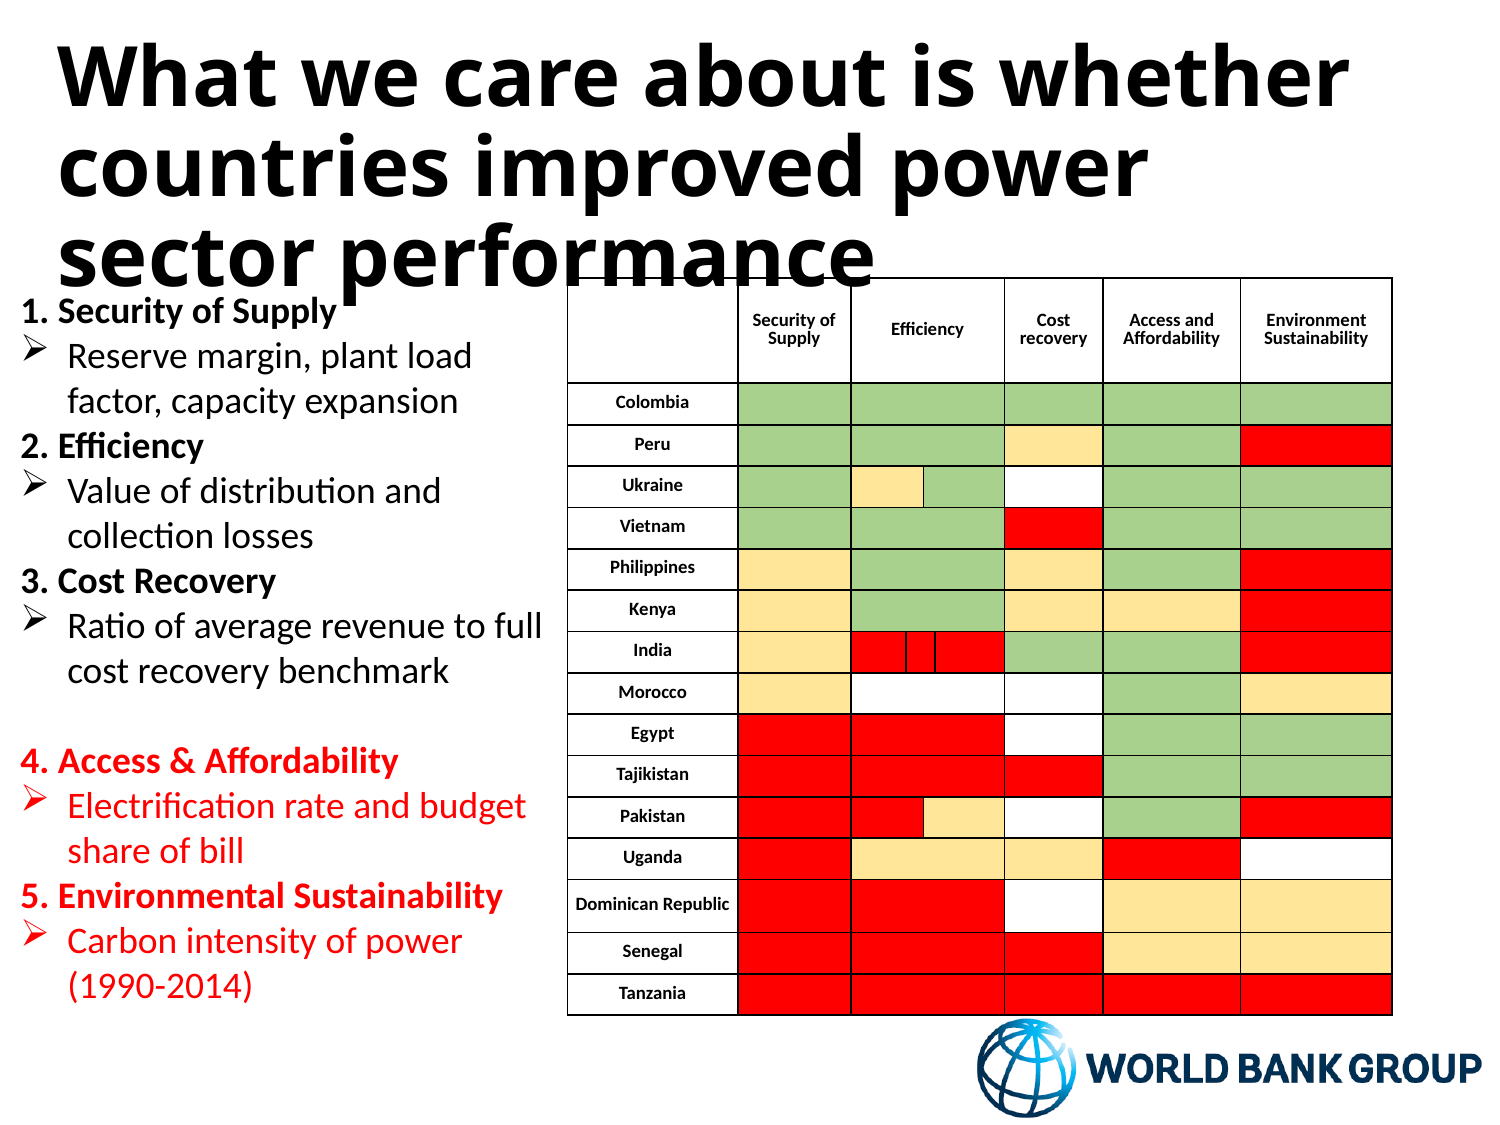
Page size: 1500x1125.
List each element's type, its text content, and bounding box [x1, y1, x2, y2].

table_cell [924, 798, 1004, 837]
table_cell Morocco [568, 674, 737, 713]
table_cell [1005, 467, 1102, 507]
table_cell [739, 591, 850, 631]
table_cell [1104, 880, 1240, 932]
table_cell [1104, 674, 1240, 713]
table_cell [1241, 756, 1391, 796]
table_cell India [568, 632, 737, 672]
table_cell Ukraine [568, 467, 737, 507]
table_cell Uganda [568, 839, 737, 879]
table_cell [1104, 933, 1240, 973]
title What we care about is whether countries improved power sector performance [42, 87, 1425, 251]
table_cell [739, 384, 850, 424]
table_cell Pakistan [568, 798, 737, 837]
table_cell [739, 839, 850, 879]
table_cell Philippines [568, 550, 737, 589]
table_cell [936, 632, 1004, 672]
table_cell [852, 467, 923, 507]
table_cell [1104, 426, 1240, 465]
table_cell Colombia [568, 384, 737, 424]
table_cell [852, 674, 1004, 713]
table_cell [1005, 756, 1102, 796]
table_cell [1104, 384, 1240, 424]
table_cell Tajikistan [568, 756, 737, 796]
table_cell [924, 467, 1004, 507]
table_cell [739, 508, 850, 548]
table_cell Dominican Republic [568, 880, 737, 932]
table_cell [1005, 550, 1102, 589]
table_cell Tanzania [568, 975, 737, 1014]
table_cell [1005, 798, 1102, 837]
table_header [568, 279, 737, 382]
table_cell [1005, 880, 1102, 932]
table_cell [1104, 591, 1240, 631]
table_cell [852, 384, 1004, 424]
table_cell [1241, 880, 1391, 932]
table_cell [1005, 632, 1102, 672]
table_cell [852, 591, 1004, 631]
table_cell Egypt [568, 715, 737, 755]
table_cell [907, 632, 934, 672]
table_cell [1104, 715, 1240, 755]
table_cell [1005, 839, 1102, 879]
table_cell [1104, 839, 1240, 879]
table_cell [1241, 426, 1391, 465]
table_cell [1104, 798, 1240, 837]
table_cell [1241, 933, 1391, 973]
table_cell [1005, 591, 1102, 631]
table_header Efficiency [852, 279, 1004, 382]
picture [963, 1007, 1500, 1125]
table_cell [739, 933, 850, 973]
table_cell [852, 426, 1004, 465]
table_header Cost recovery [1005, 279, 1102, 382]
table_header Security of Supply [739, 279, 850, 382]
table_cell [739, 426, 850, 465]
table_cell Vietnam [568, 508, 737, 548]
table_cell [1005, 508, 1102, 548]
table_cell Senegal [568, 933, 737, 973]
table_cell [1005, 426, 1102, 465]
table_cell [852, 715, 1004, 755]
table_cell [739, 975, 850, 1014]
table_cell [852, 550, 1004, 589]
table_cell [739, 715, 850, 755]
table_cell [1005, 674, 1102, 713]
table_cell [1005, 715, 1102, 755]
table_cell [1104, 550, 1240, 589]
table_cell [852, 508, 1004, 548]
table_cell [1241, 550, 1391, 589]
table_cell [1241, 467, 1391, 507]
table_cell [1104, 756, 1240, 796]
table_cell [852, 632, 905, 672]
table_cell [739, 632, 850, 672]
table_cell [739, 467, 850, 507]
table_header Environment Sustainability [1241, 279, 1391, 382]
table_cell Peru [568, 426, 737, 465]
table_cell [739, 798, 850, 837]
table_cell [1005, 975, 1102, 1014]
table_cell [1005, 384, 1102, 424]
table_cell [1241, 591, 1391, 631]
table_cell [1241, 674, 1391, 713]
table_cell [1241, 975, 1391, 1014]
table_cell Kenya [568, 591, 737, 631]
table_cell [1241, 508, 1391, 548]
table_cell [852, 798, 923, 837]
slide_number 12 [1059, 1042, 1397, 1103]
table_cell [1104, 975, 1240, 1014]
table_cell [852, 756, 1004, 796]
table_cell [1241, 798, 1391, 837]
table_cell [852, 880, 1004, 932]
text_box 1. Security of Supply Reserve margin, plant load factor, capacity expansion 2. Efficiency Value of distribution and collection losses 3. Cost Recovery Ratio of average revenue to full cost recovery benchmark 4. Access & Affordability Electrification rate and budget share of bill 5. Environmental Sustainability Carbon intensity of power (1990-2014) [5, 278, 563, 1013]
table_cell [1104, 508, 1240, 548]
table_cell [739, 550, 850, 589]
table_cell [1241, 839, 1391, 879]
table_cell [1104, 467, 1240, 507]
table_cell [852, 975, 1004, 1014]
table_cell [739, 756, 850, 796]
table_cell [1241, 384, 1391, 424]
table_cell [739, 880, 850, 932]
table_header Access and Affordability [1104, 279, 1240, 382]
table_cell [1005, 933, 1102, 973]
table_cell [739, 674, 850, 713]
table_cell [1241, 715, 1391, 755]
table_cell [1241, 632, 1391, 672]
table_cell [852, 839, 1004, 879]
table_cell [852, 933, 1004, 973]
table_cell [1104, 632, 1240, 672]
